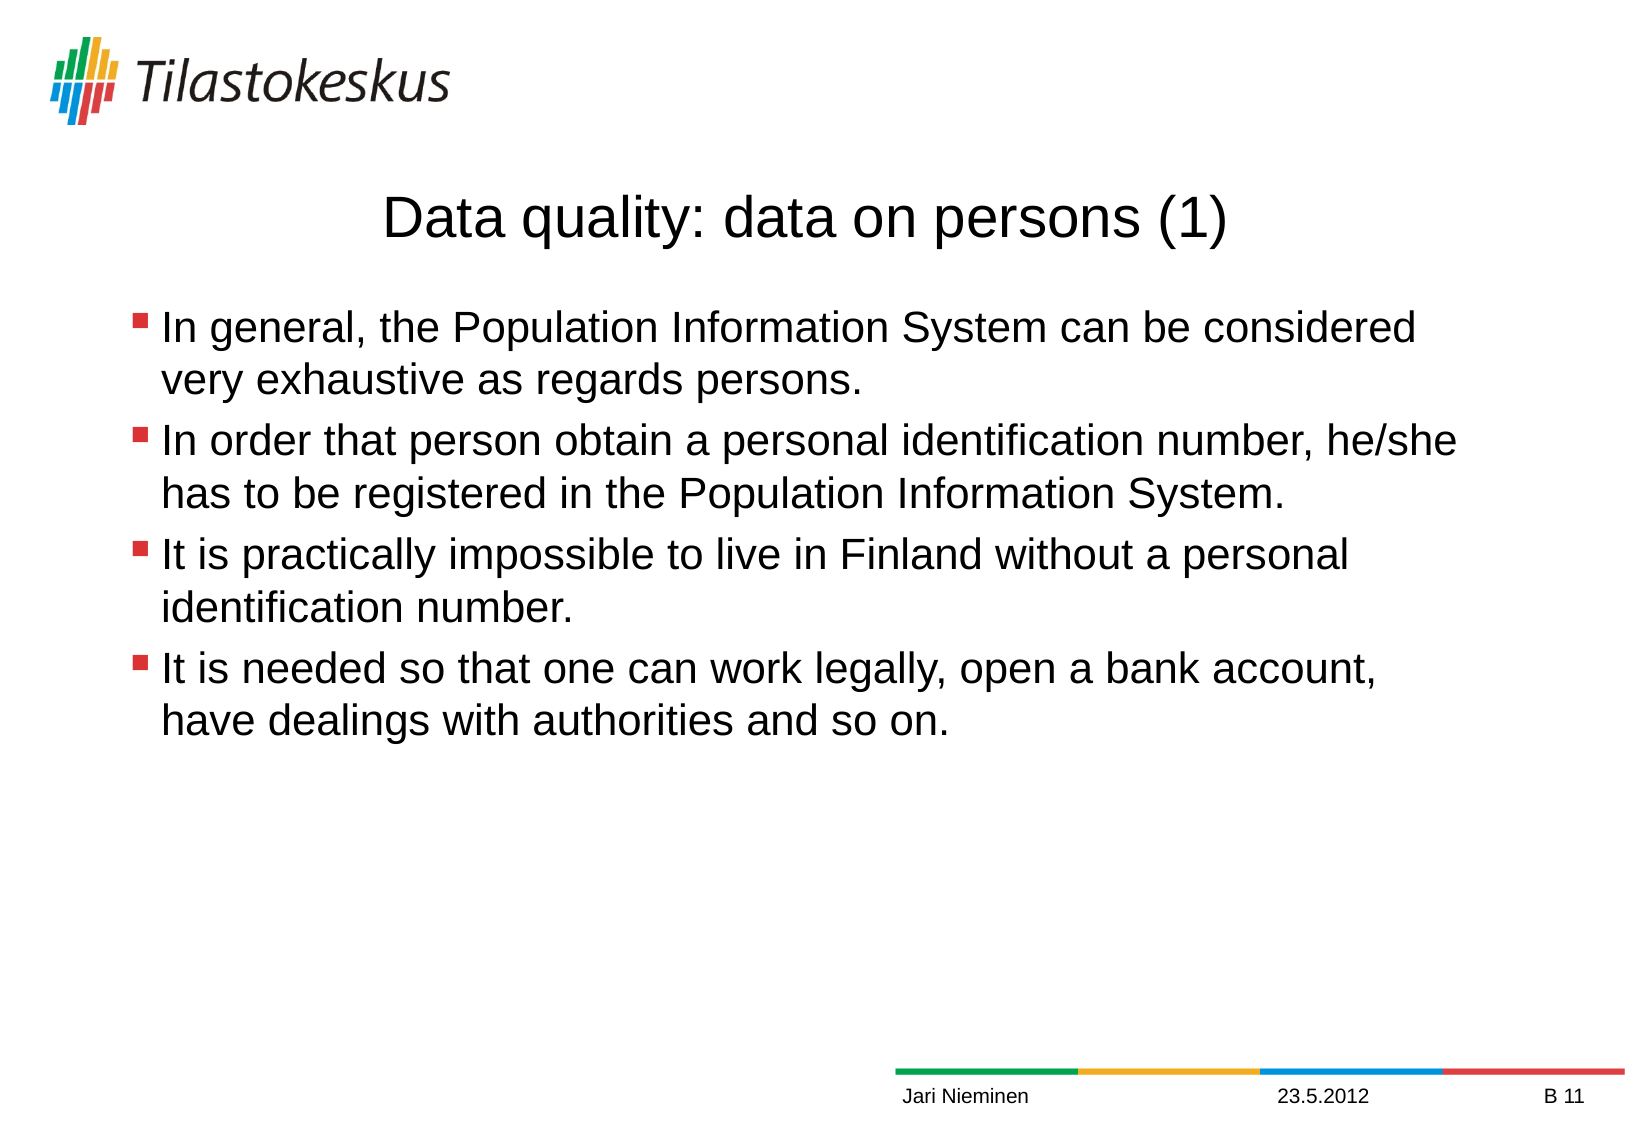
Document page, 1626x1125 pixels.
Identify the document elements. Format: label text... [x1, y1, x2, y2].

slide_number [1262, 1074, 1509, 1125]
text_box Data quality: data on persons (1) [115, 113, 1497, 290]
text_box In general, the Population Information System can be considered very exhaustive as regards persons. In order that person obtain a personal identification number, he/she has to be registered in the Population Information System. It is practically impossible to live in Finland without a personal identification number. It is needed so that one can work legally, open a bank account, have dealings with authorities and so on. [115, 290, 1497, 941]
slide_number B 11 [1509, 1074, 1601, 1125]
picture [50, 37, 450, 125]
footer Jari Nieminen [887, 1074, 1251, 1125]
